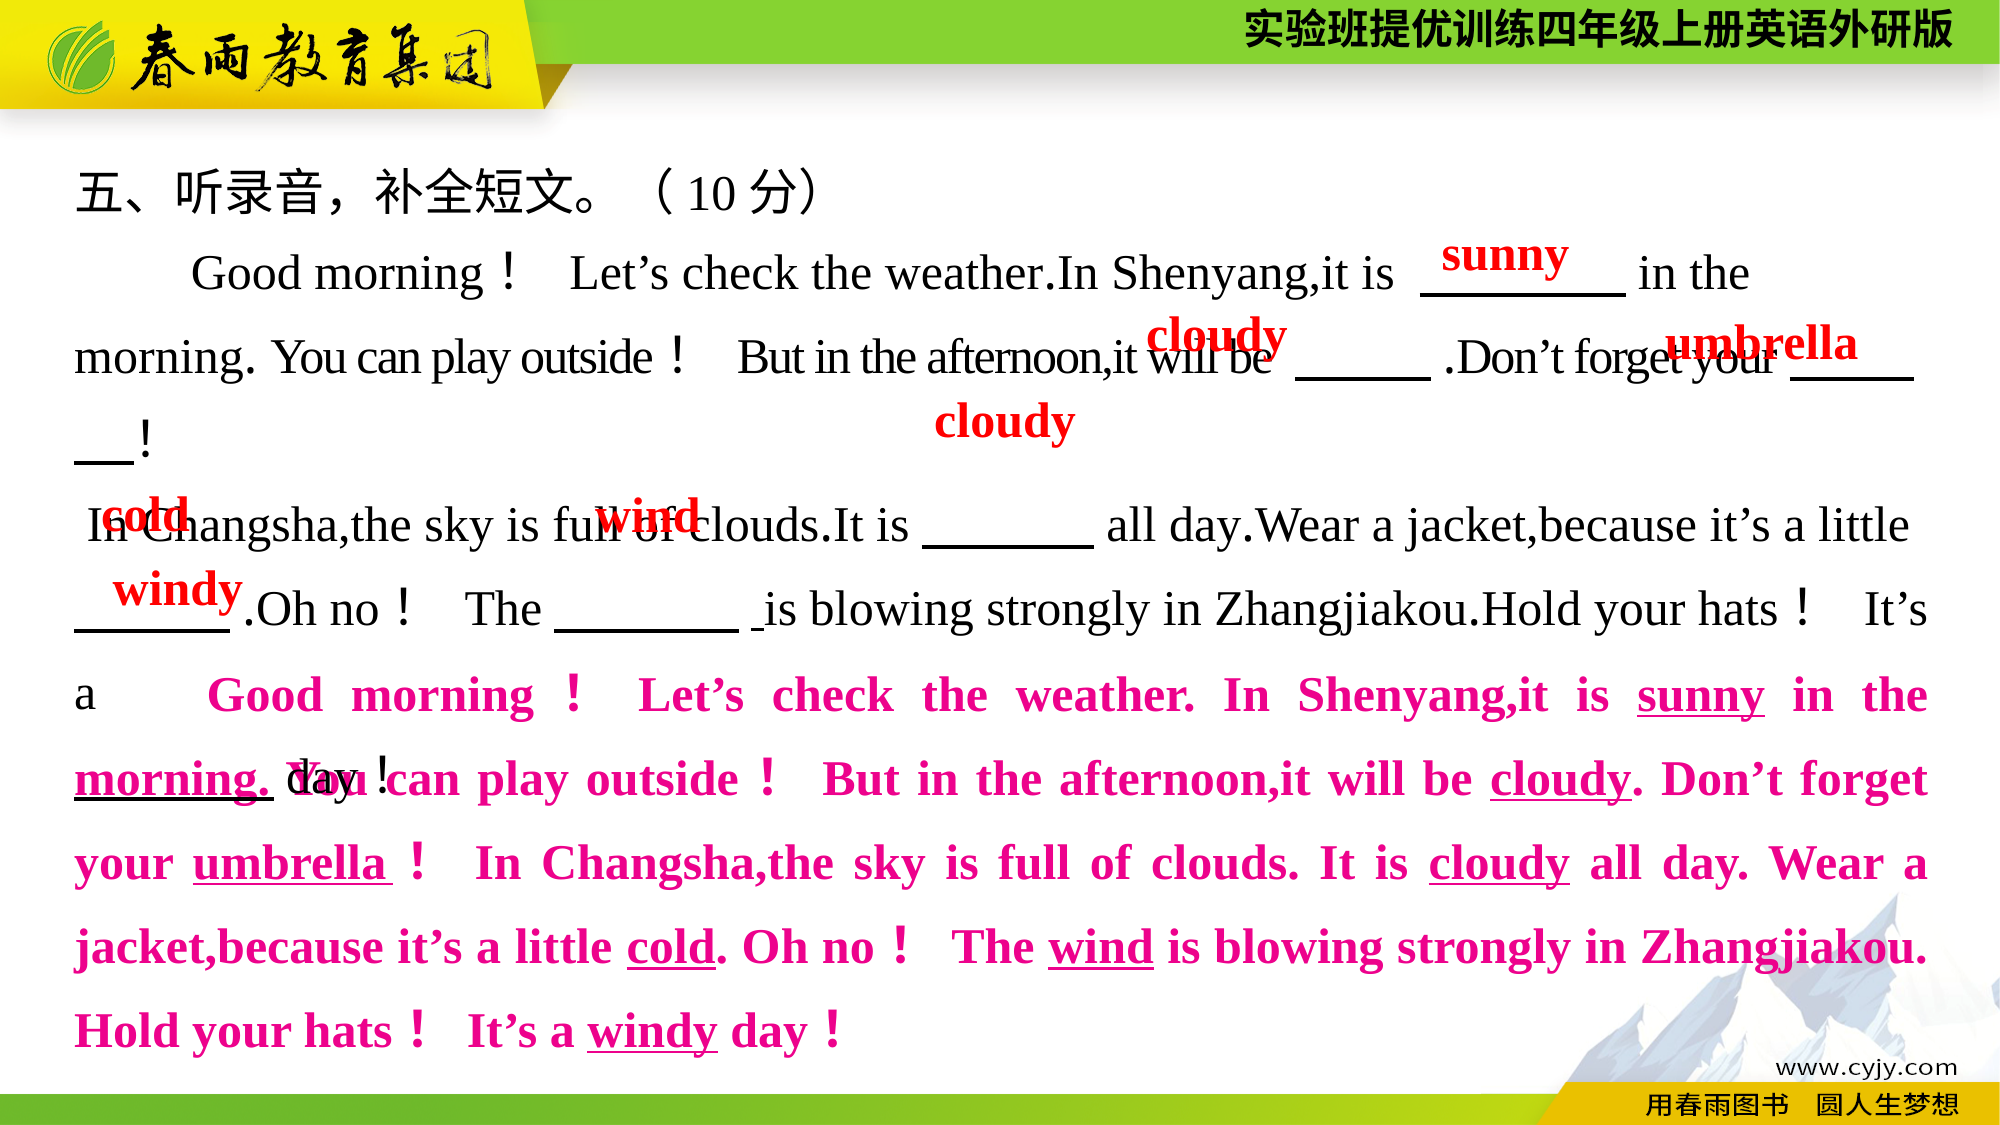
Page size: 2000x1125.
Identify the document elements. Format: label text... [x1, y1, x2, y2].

text_box wind [580, 475, 716, 551]
text_box Good morning！ Let’s check the weather.In Shenyang,it is in the morning. You can play outside！ But in the afternoon,it will be .Don’t forget your ！ In Changsha,the sky is full of clouds.It is all day.Wear a jacket,because it’s a little .Oh no！ The .is blowing strongly in Zhangjiakou.Hold your hats！ It’s a day！ [59, 208, 1944, 811]
text_box umbrella [1649, 301, 1874, 377]
list 五、听录音，补全短文。（10分） [59, 122, 1944, 208]
text_box Good morning！Let’s check the weather. In Shenyang,it is sunny in the morning. You can play outside！But in the afternoon,it will be cloudy. Don’t forget your umbrella！In Changsha,the sky is full of clouds. It is cloudy all day. Wear a jacket,because it’s a little cold. Oh no！The wind is blowing strongly in Zhangjiakou. Hold your hats！It’s a windy day！ [59, 811, 1944, 1066]
picture [0, 0, 2000, 1125]
text_box cloudy [919, 380, 1091, 456]
text_box sunny [1426, 212, 1585, 288]
text_box cold [86, 473, 205, 549]
text_box windy [97, 548, 259, 623]
text_box cloudy [1131, 294, 1303, 369]
